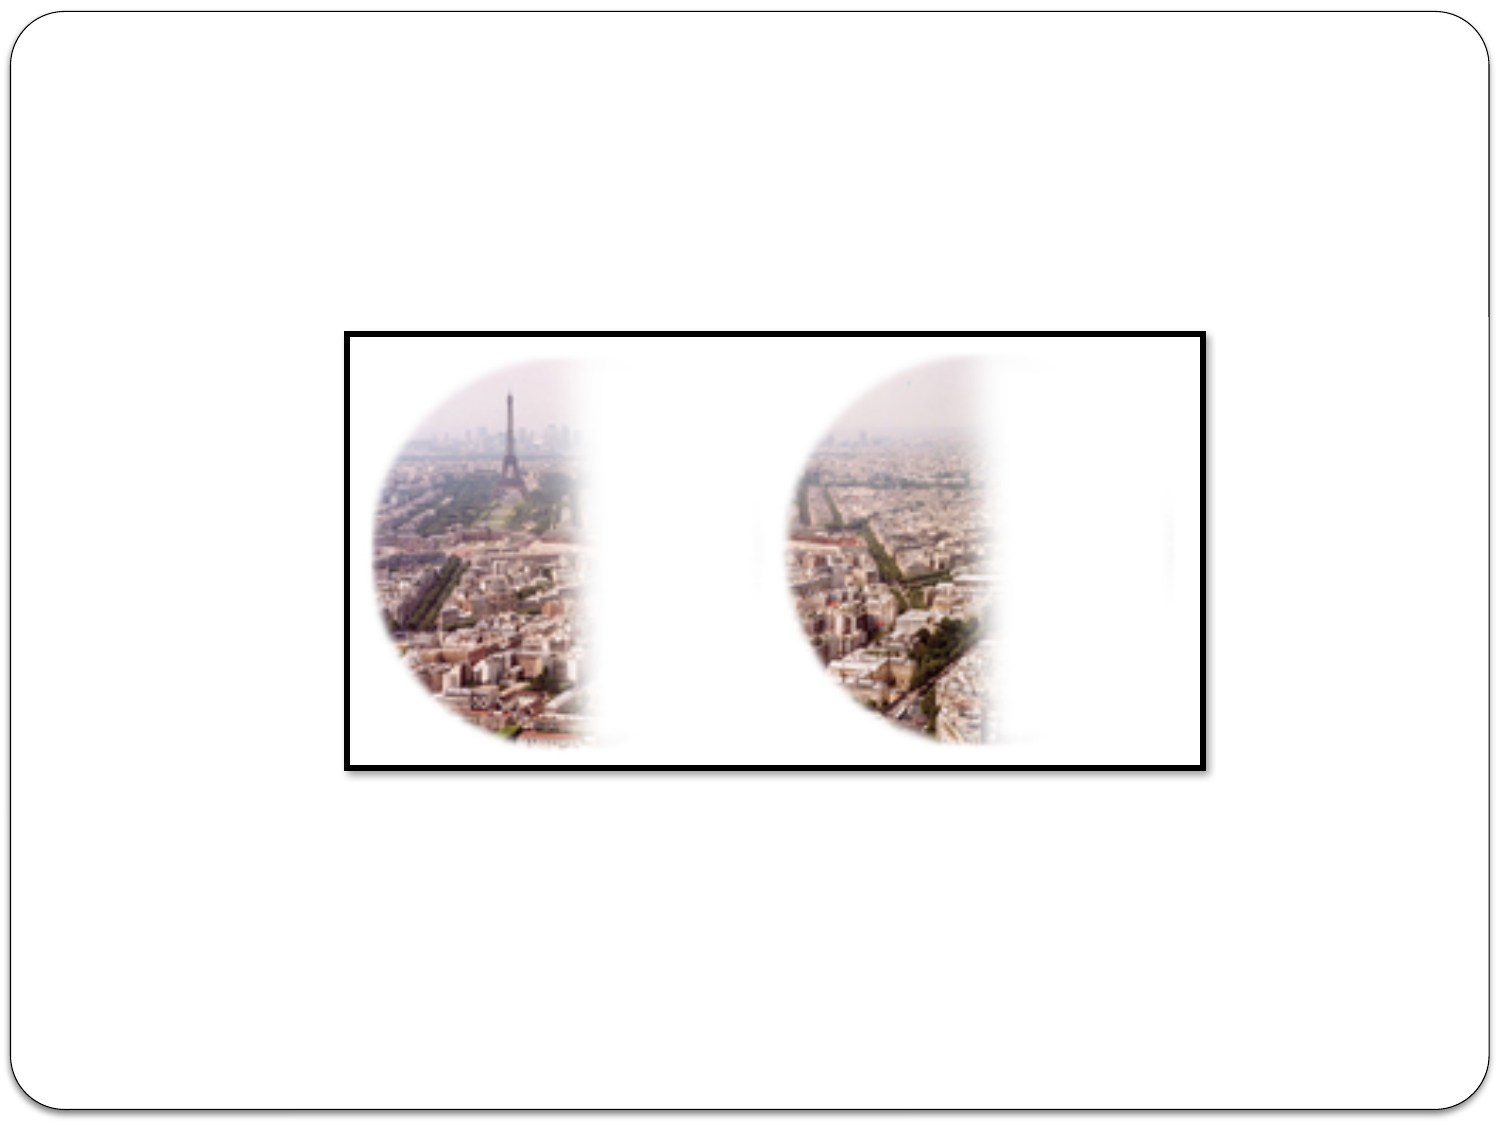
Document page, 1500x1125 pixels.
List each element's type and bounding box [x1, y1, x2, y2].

picture [349, 337, 1201, 766]
